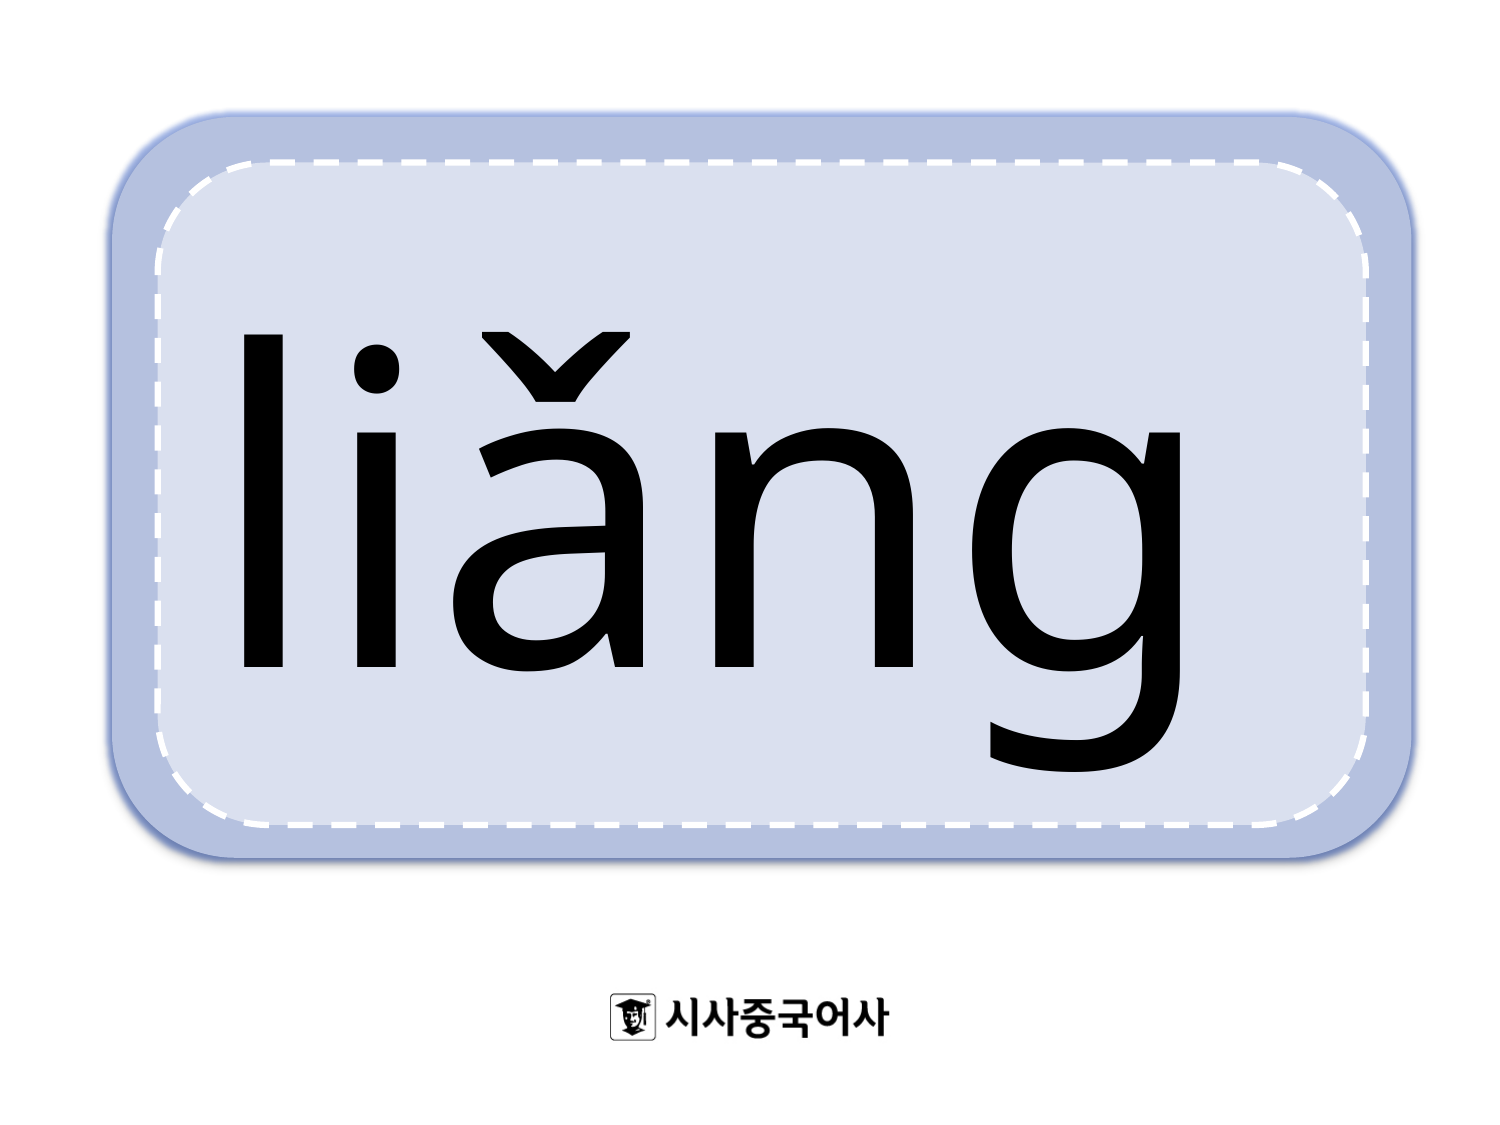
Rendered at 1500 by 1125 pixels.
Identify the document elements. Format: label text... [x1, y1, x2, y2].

text_box liǎng [162, 160, 1371, 824]
picture [602, 987, 898, 1047]
